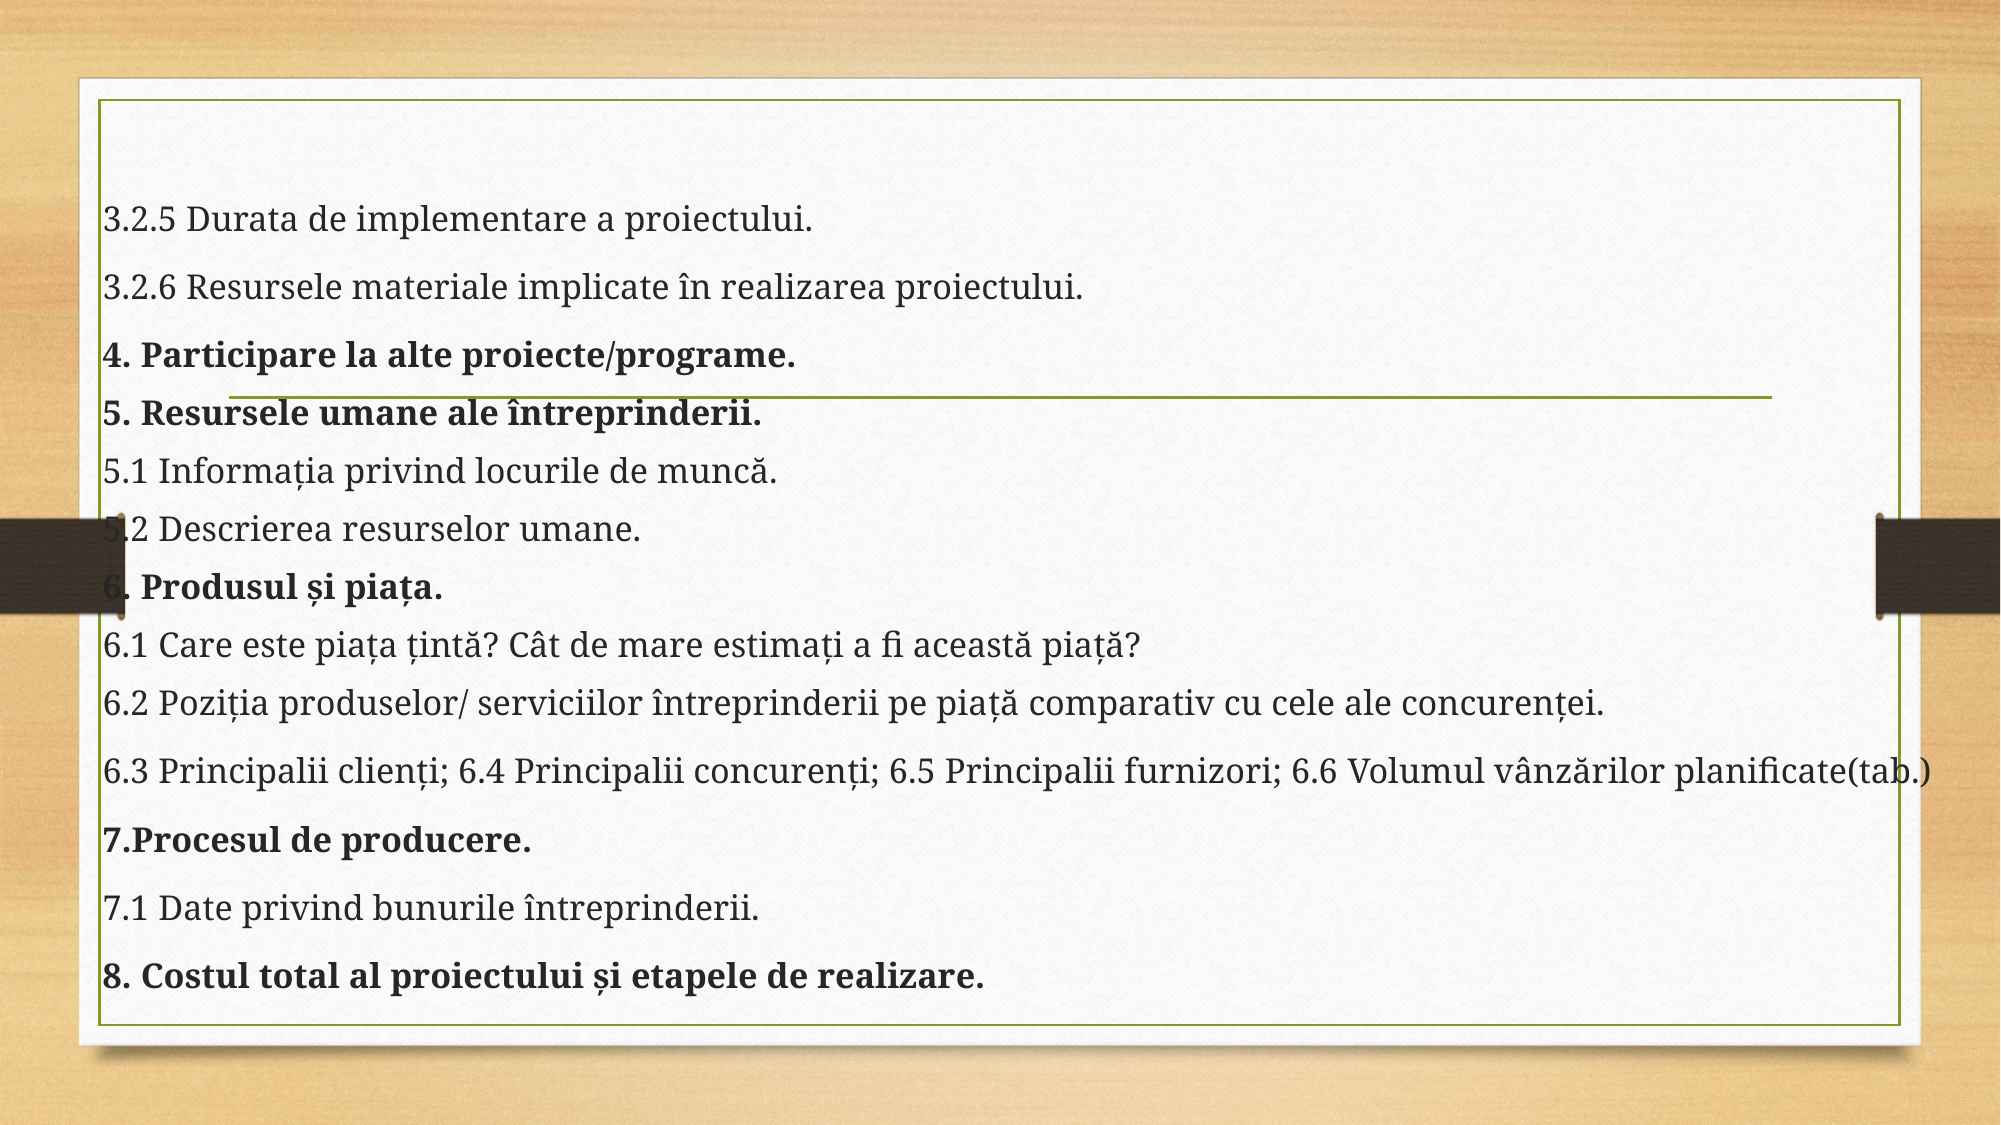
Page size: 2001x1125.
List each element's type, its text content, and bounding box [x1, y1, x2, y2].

list 3.2.5 Durata de implementare a proiectului. 3.2.6 Resursele materiale implicate în realizarea proiectului. 4. Participare la alte proiecte/programe. 5. Resursele umane ale întreprinderii. 5.1 Informația privind locurile de muncă. 5.2 Descrierea resurselor umane. 6. Produsul și piața. 6.1 Care este piaţa ţintă? Cât de mare estimaţi a fi această piaţă? 6.2 Poziţia produselor/ serviciilor întreprinderii pe piaţă comparativ cu cele ale concurenţei. 6.3 Principalii clienţi; 6.4 Principalii concurenţi; 6.5 Principalii furnizori; 6.6 Volumul vânzărilor planificate(tab.) 7.Procesul de producere. 7.1 Date privind bunurile întreprinderii. 8. Costul total al proiectului și etapele de realizare. [87, 189, 1961, 1035]
picture [0, 0, 2001, 1125]
